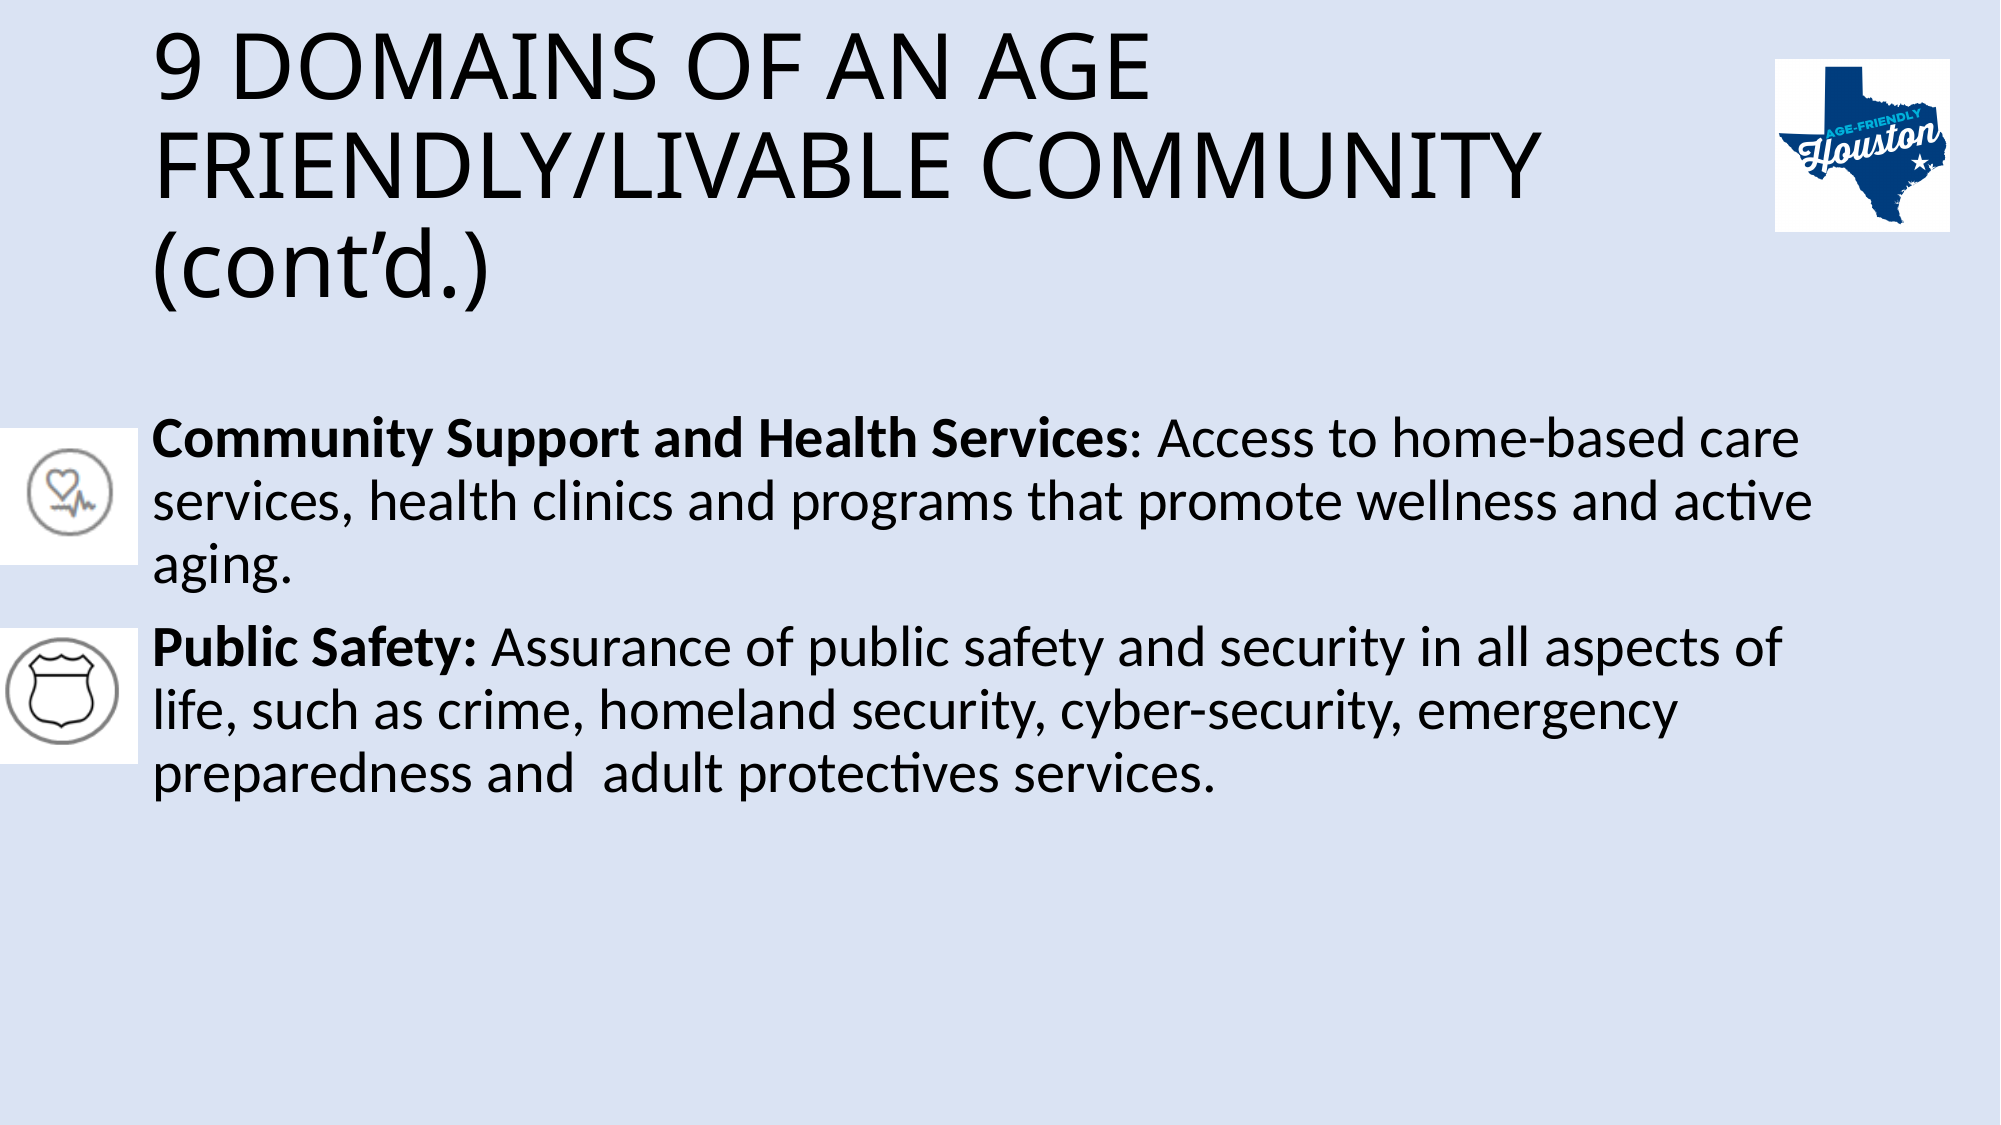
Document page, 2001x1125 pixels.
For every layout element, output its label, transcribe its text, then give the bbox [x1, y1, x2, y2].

picture [1775, 59, 1950, 232]
list Community Support and Health Services: Access to home-based care services, health clinics and programs that promote wellness and active aging. Public Safety: Assurance of public safety and security in all aspects of life, such as crime, homeland security, cyber-security, emergency preparedness and adult protectives services. [137, 399, 1863, 1014]
picture [0, 428, 138, 565]
picture [0, 628, 138, 765]
title 9 DOMAINS OF AN AGE FRIENDLY/LIVABLE COMMUNITY (cont’d.) [137, 59, 1863, 278]
